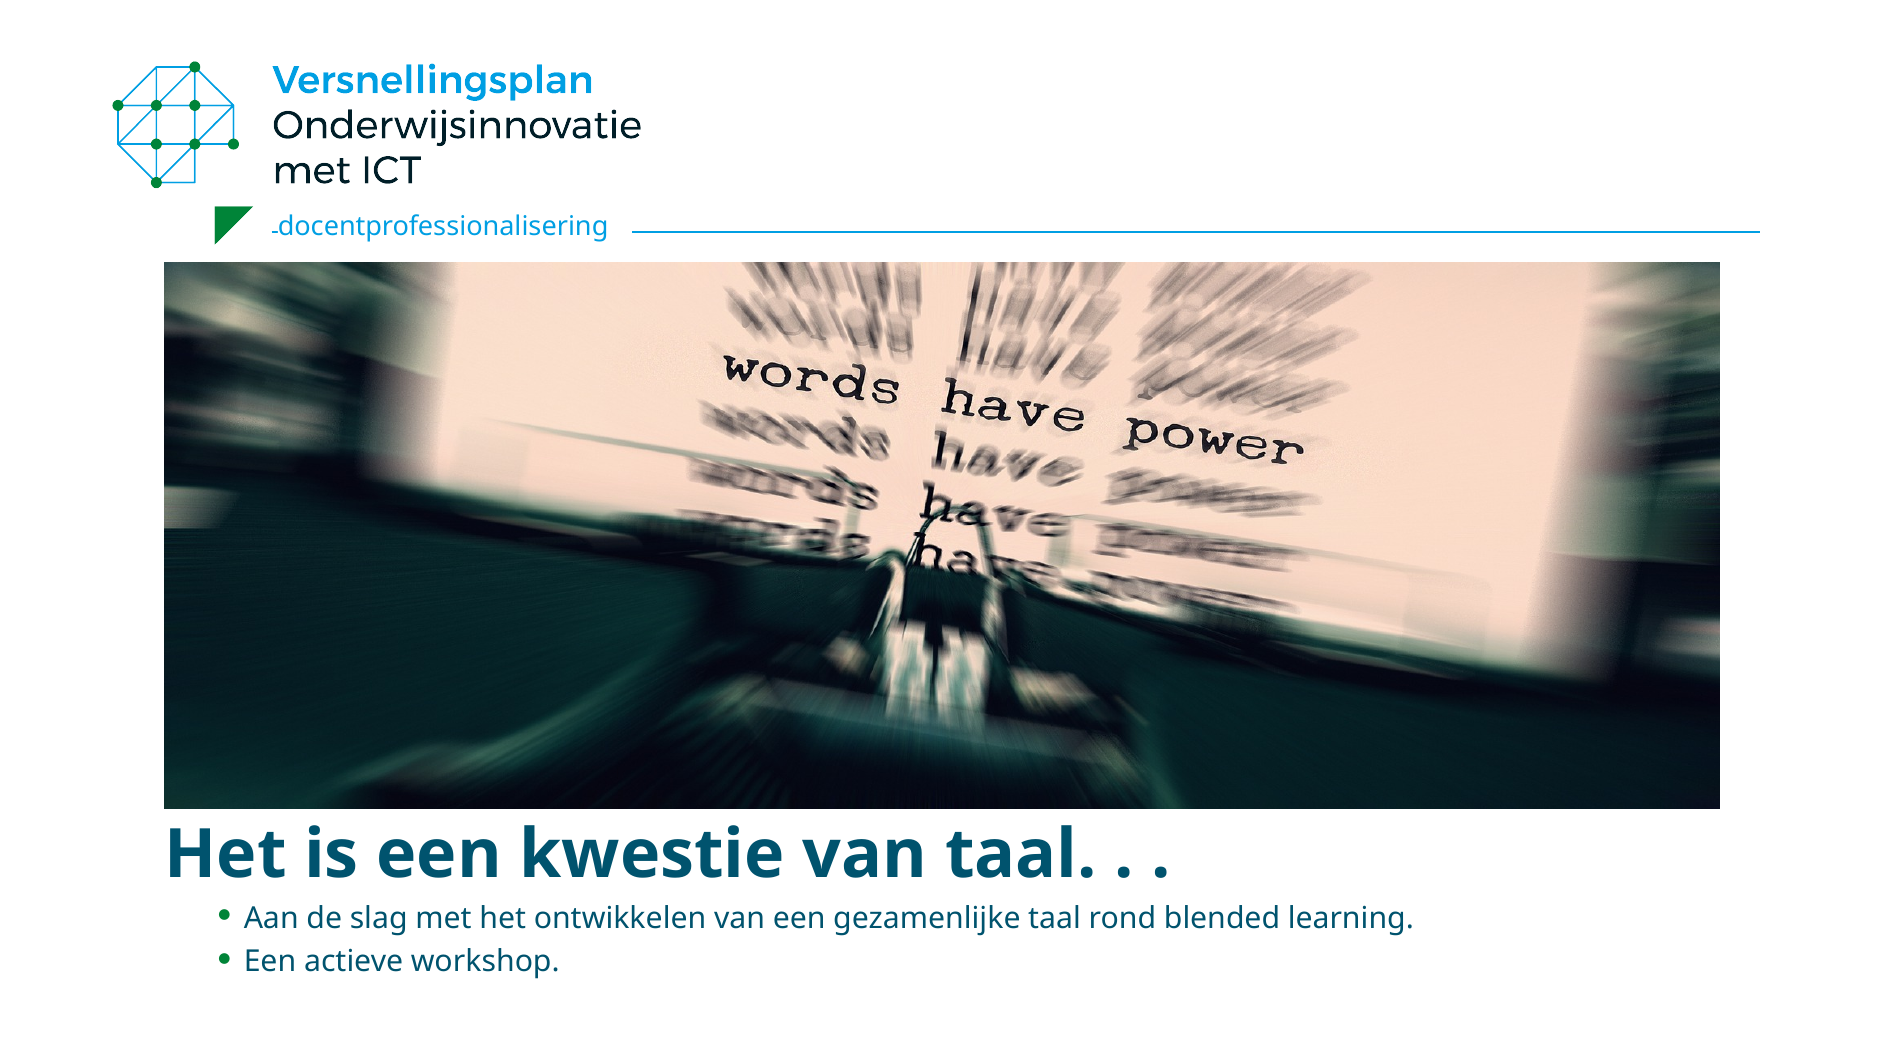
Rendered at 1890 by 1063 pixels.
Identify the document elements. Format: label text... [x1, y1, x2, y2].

picture [0, 0, 649, 250]
text_box Het is een kwestie van taal. . . [164, 808, 1753, 891]
picture [164, 262, 1720, 809]
text_box Aan de slag met het ontwikkelen van een gezamenlijke taal rond blended learning. Een actieve workshop. [216, 890, 1417, 1013]
